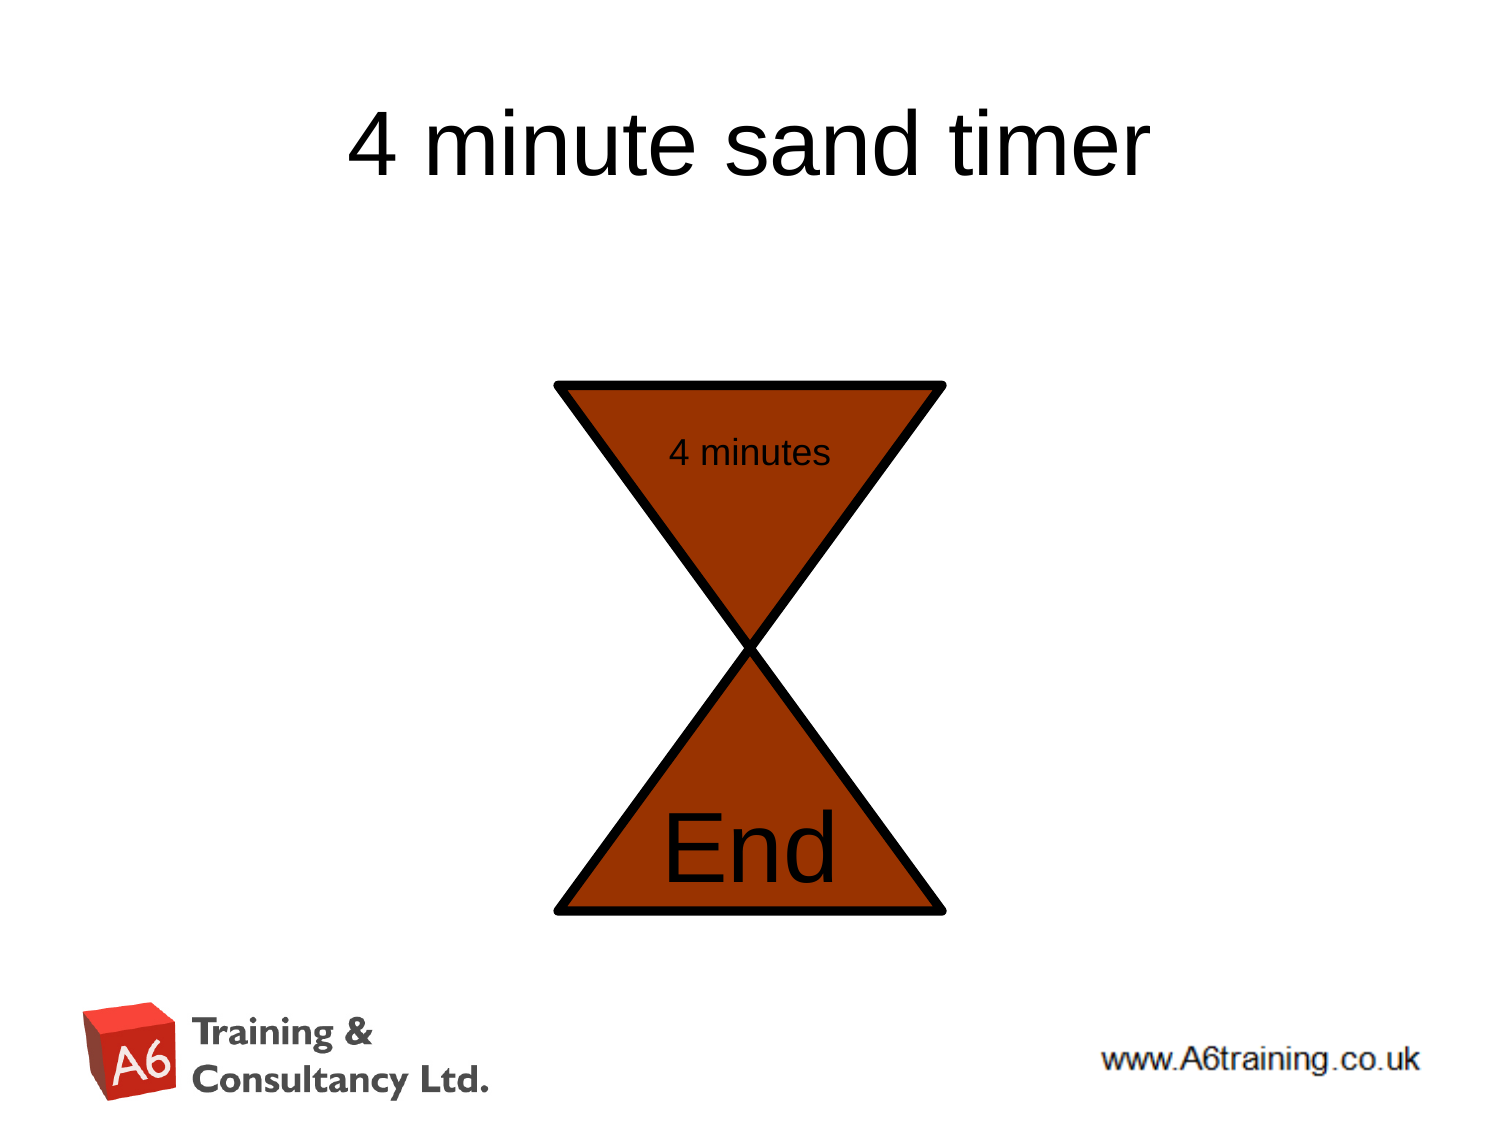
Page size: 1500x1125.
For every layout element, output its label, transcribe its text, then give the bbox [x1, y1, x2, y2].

text_box [556, 383, 944, 775]
picture [70, 978, 502, 1125]
text_box [556, 786, 944, 914]
title 4 minute sand timer [74, 44, 1426, 233]
picture [1080, 1023, 1436, 1104]
text_box 4 minutes [653, 420, 846, 481]
text_box End [646, 775, 854, 910]
